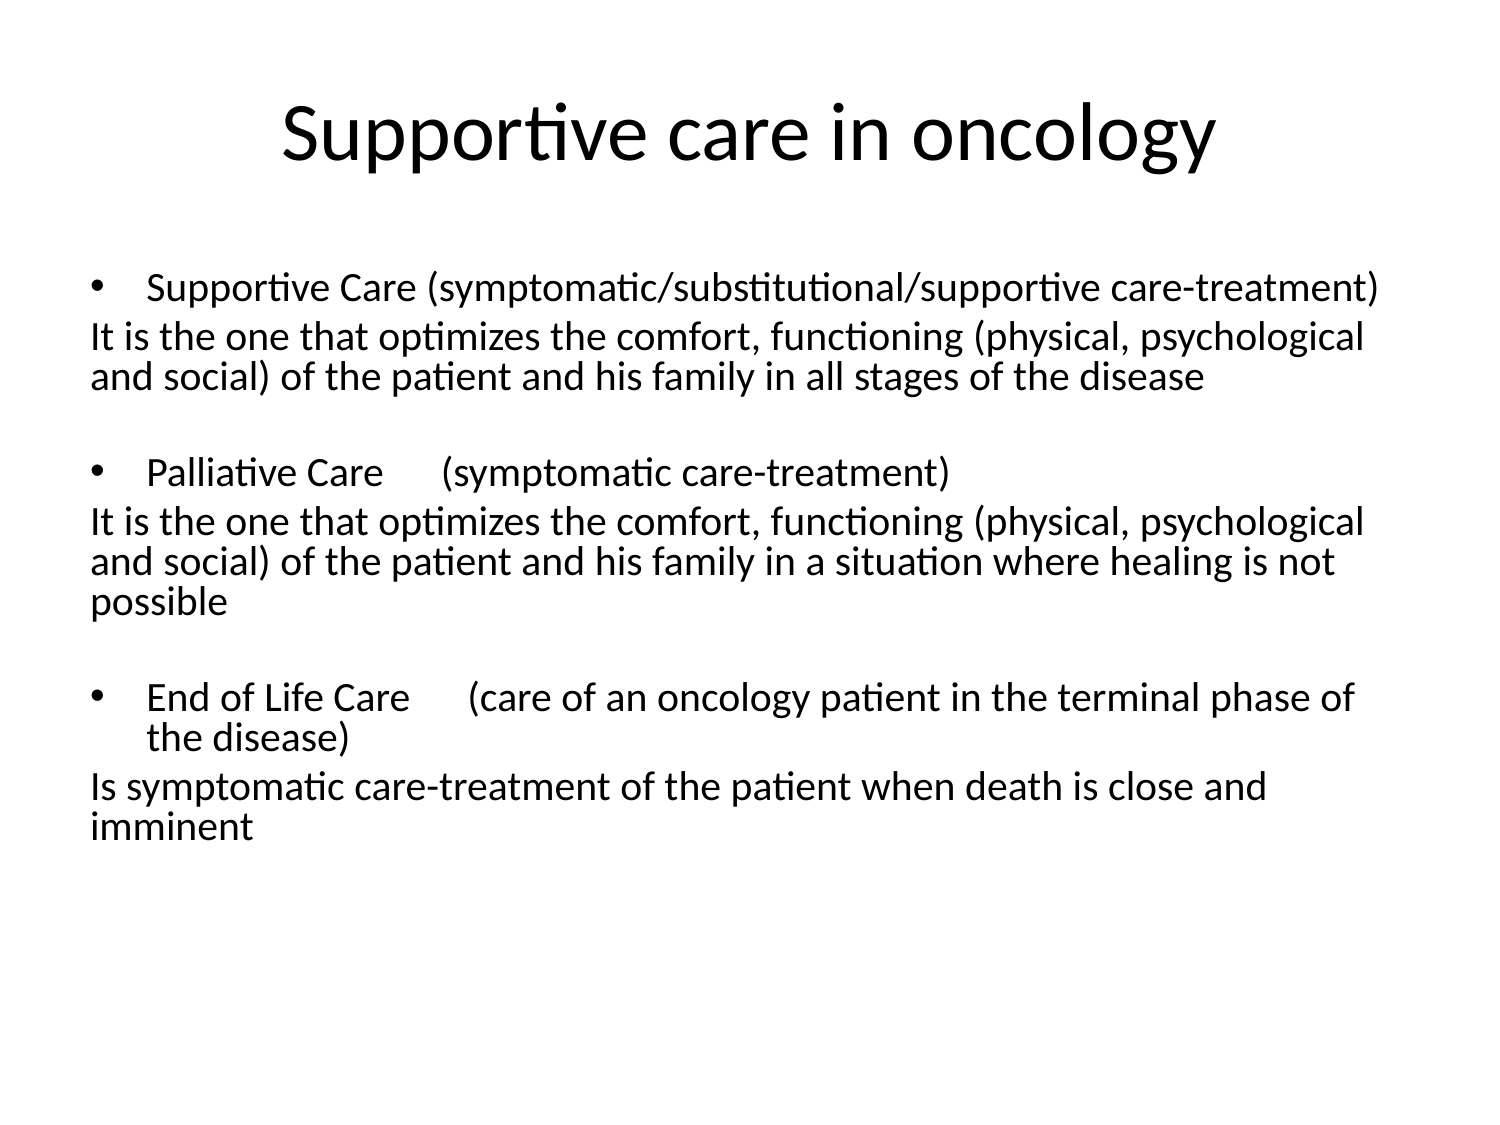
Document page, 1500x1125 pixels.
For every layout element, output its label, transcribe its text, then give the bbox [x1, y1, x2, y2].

list Supportive Care (symptomatic/substitutional/supportive care-treatment) It is the one that optimizes the comfort, functioning (physical, psychological and social) of the patient and his family in all stages of the disease Palliative Care (symptomatic care-treatment) It is the one that optimizes the comfort, functioning (physical, psychological and social) of the patient and his family in a situation where healing is not possible End of Life Care (care of an oncology patient in the terminal phase of the disease) Is symptomatic care-treatment of the patient when death is close and imminent [75, 262, 1425, 1005]
title Supportive care in oncology [75, 33, 1425, 221]
